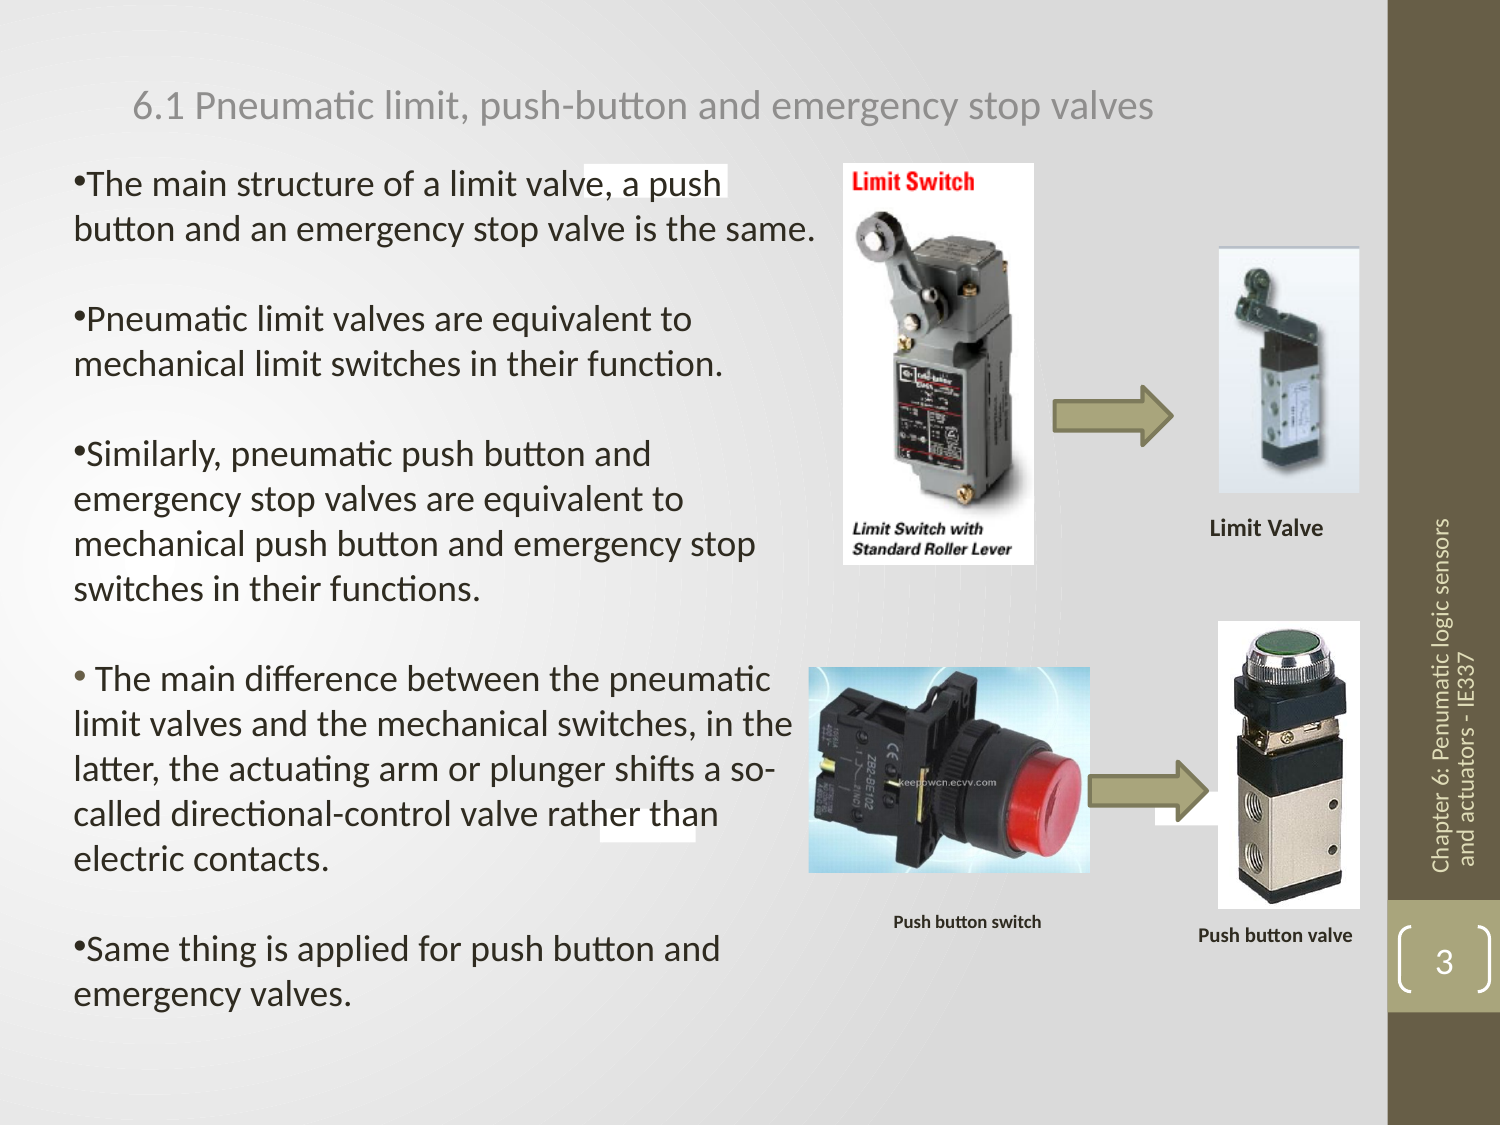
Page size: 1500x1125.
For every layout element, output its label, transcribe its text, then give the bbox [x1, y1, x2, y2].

slide_number 3 [1397, 925, 1492, 994]
footer Chapter 6: Penumatic logic sensors and actuators - IE337 [1408, 500, 1469, 889]
subtitle 6.1 Pneumatic limit, push-button and emergency stop valves [117, 70, 1325, 156]
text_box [58, 163, 1372, 997]
